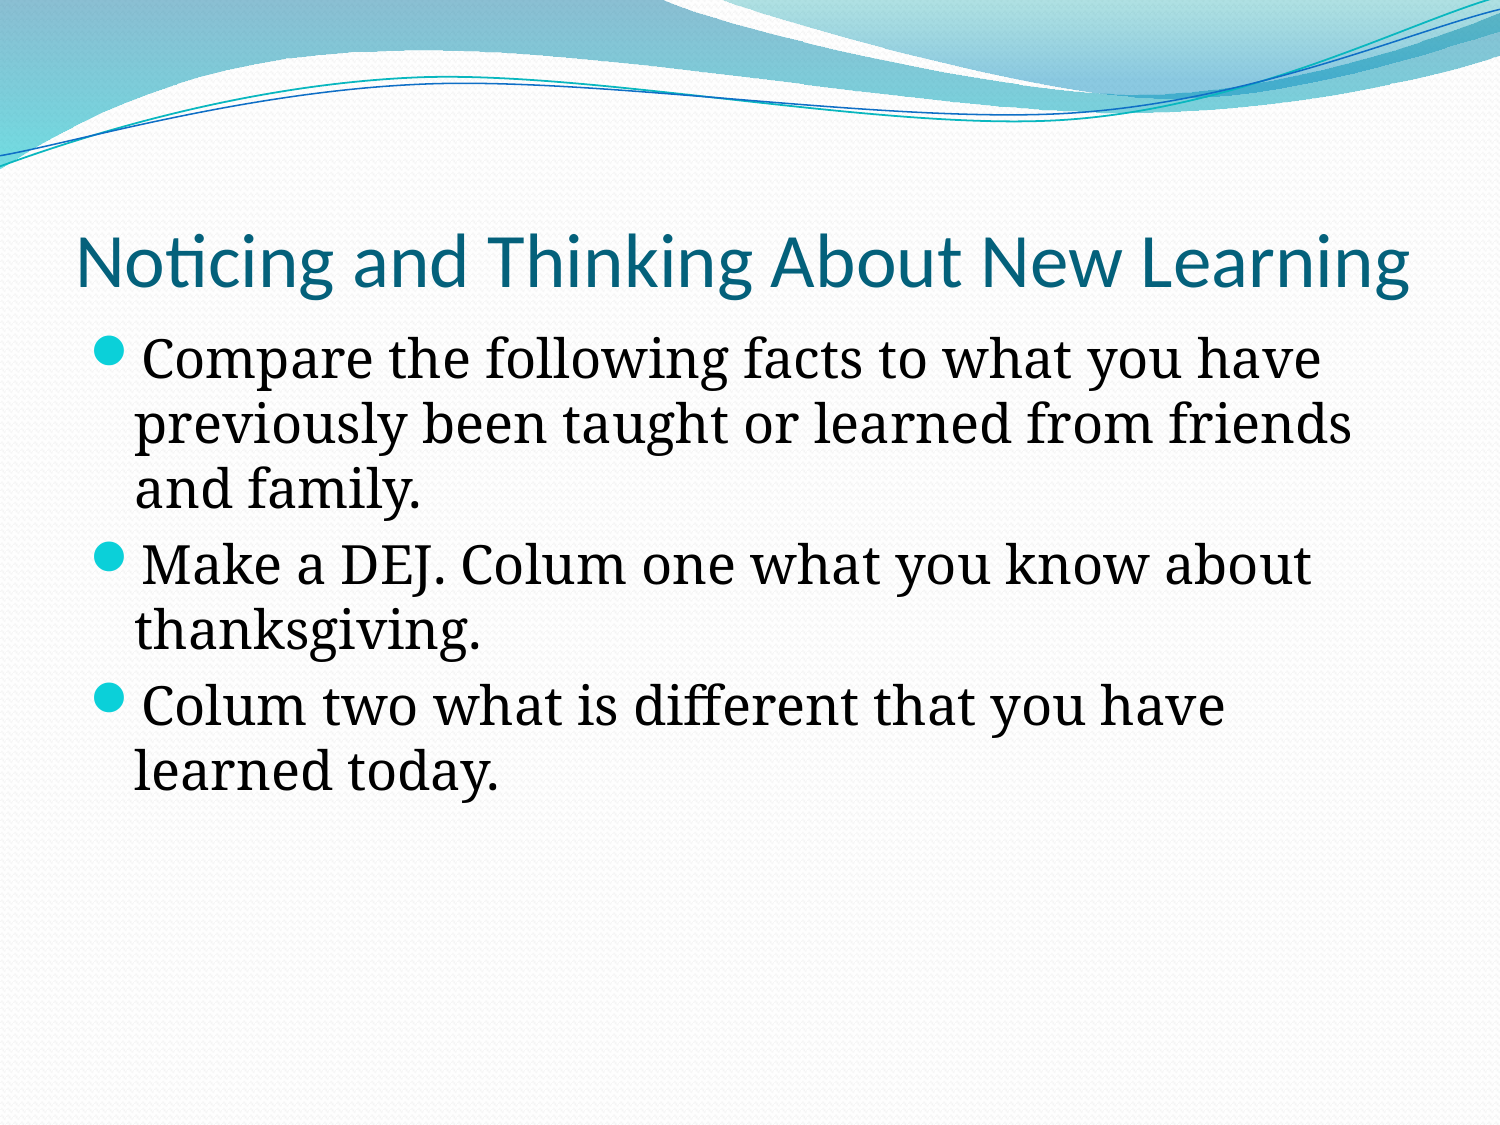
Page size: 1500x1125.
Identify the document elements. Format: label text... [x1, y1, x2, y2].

title Noticing and Thinking About New Learning [75, 115, 1425, 303]
list Compare the following facts to what you have previously been taught or learned from friends and family. Make a DEJ. Colum one what you know about thanksgiving. Colum two what is different that you have learned today. [75, 317, 1425, 1038]
